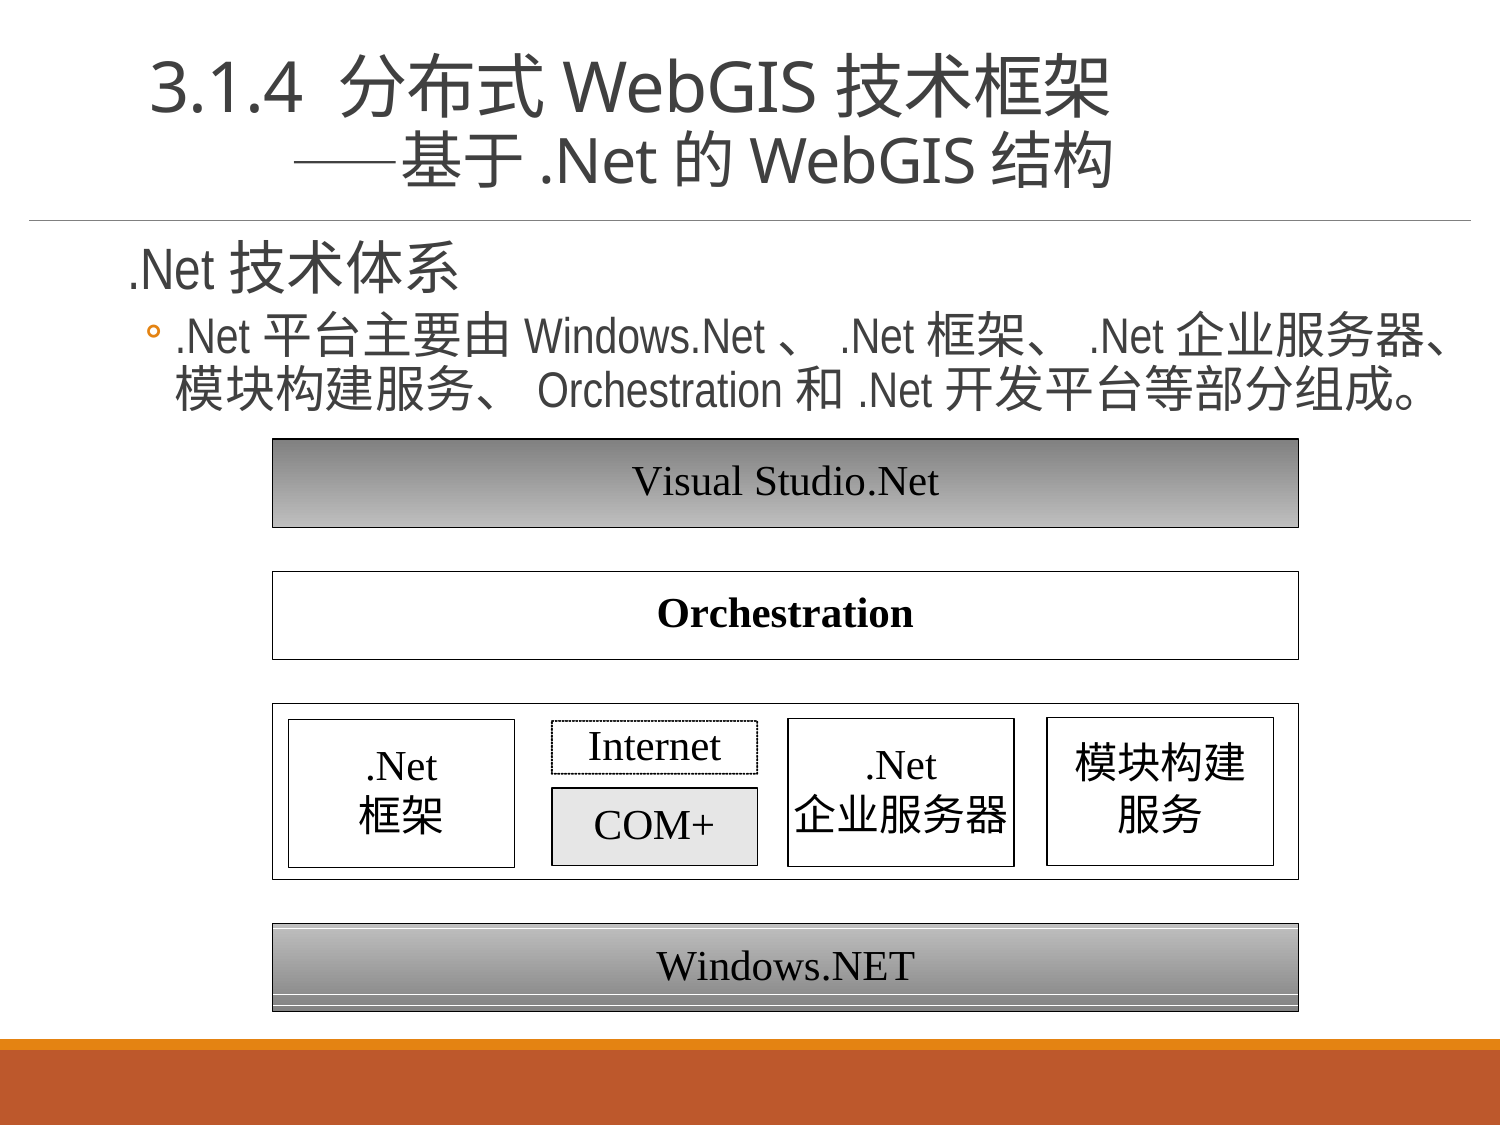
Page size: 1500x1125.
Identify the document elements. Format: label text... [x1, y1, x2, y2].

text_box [265, 432, 1306, 1019]
list .Net技术体系 .Net平台主要由Windows.Net、.Net框架、.Net企业服务器、模块构建服务、Orchestration和.Net开发平台等部分组成。 [112, 231, 1436, 447]
title 3.1.4 分布式WebGIS技术框架 ——基于.Net的WebGIS结构 [134, 47, 1373, 206]
list .Net技术体系 .Net平台主要由Windows.Net、.Net框架、.Net企业服务器、模块构建服务、Orchestration和.Net开发平台等部分组成。 [112, 448, 1436, 1094]
